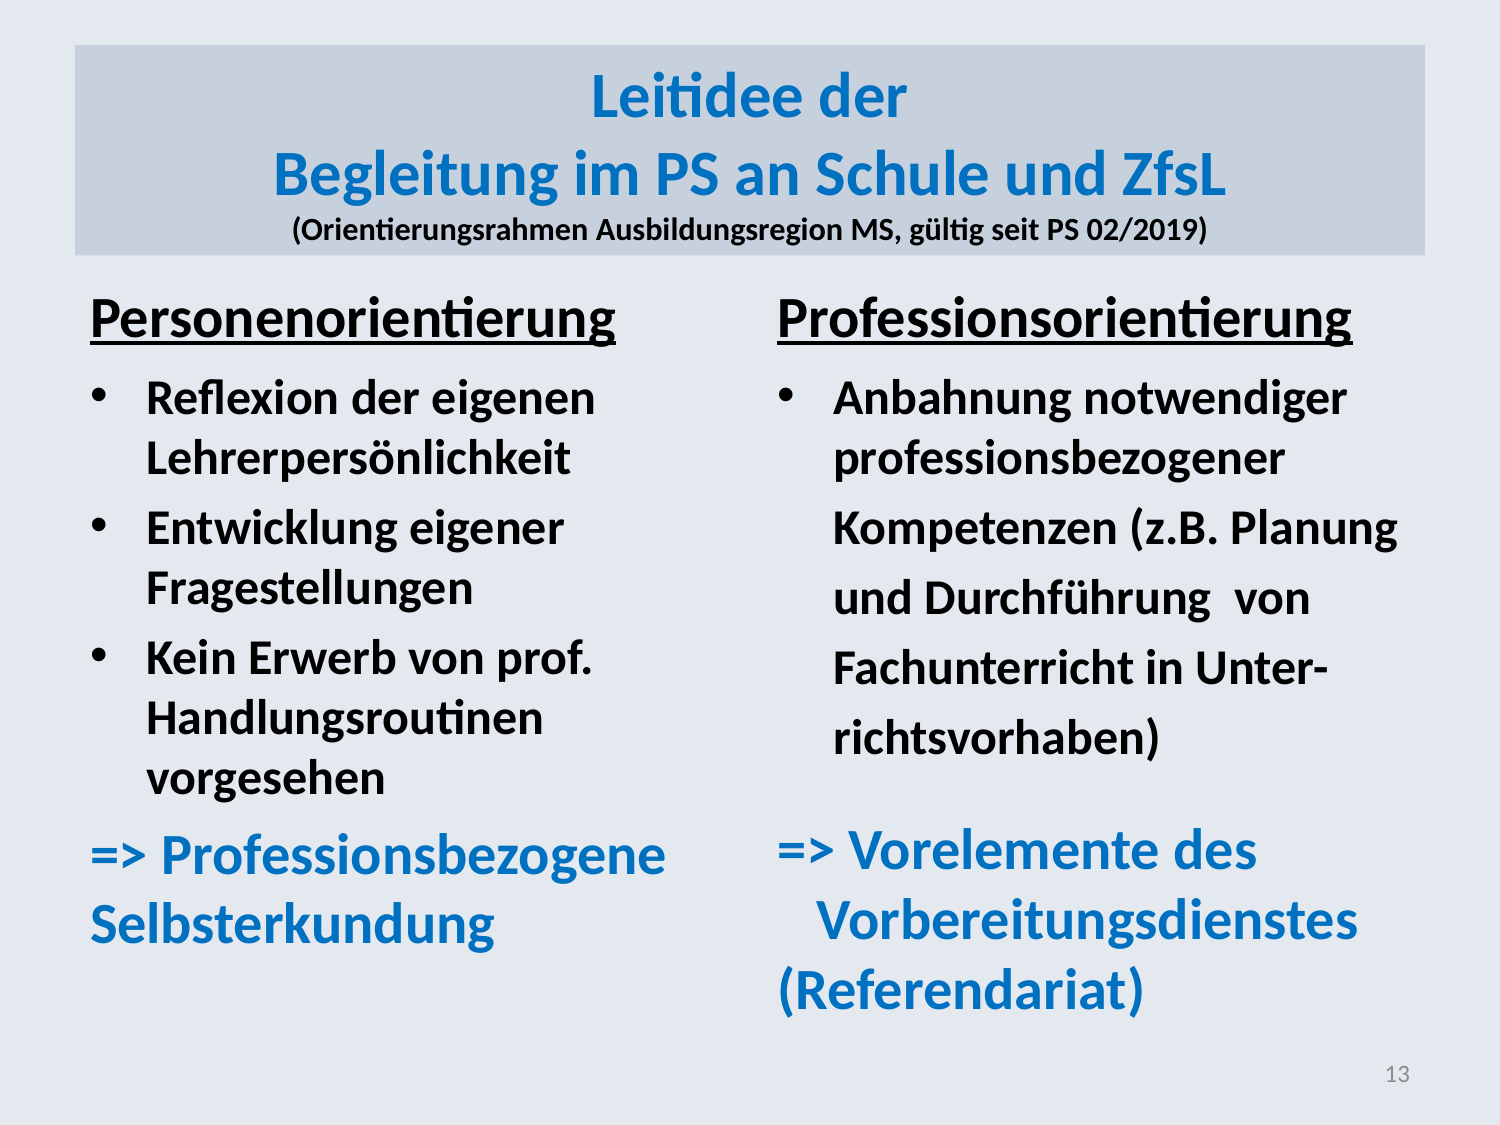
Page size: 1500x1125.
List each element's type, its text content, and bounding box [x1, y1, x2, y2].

list Professionsorientierung [761, 251, 1425, 356]
slide_number 13 [1074, 1042, 1425, 1103]
list Reflexion der eigenen Lehrerpersönlichkeit Entwicklung eigener Fragestellungen Kein Erwerb von prof. Handlungsroutinen vorgesehen => Professionsbezogene Selbsterkundung [75, 356, 738, 1083]
list Personenorientierung [75, 251, 738, 356]
list Anbahnung notwendiger professionsbezogener Kompetenzen (z.B. Planung und Durchführung von Fachunterricht in Unter- richtsvorhaben) => Vorelemente des Vorbereitungsdienstes (Referendariat) [761, 356, 1425, 1080]
title Leitidee der Begleitung im PS an Schule und ZfsL (Orientierungsrahmen Ausbildungsregion MS, gültig seit PS 02/2019) [75, 45, 1425, 256]
